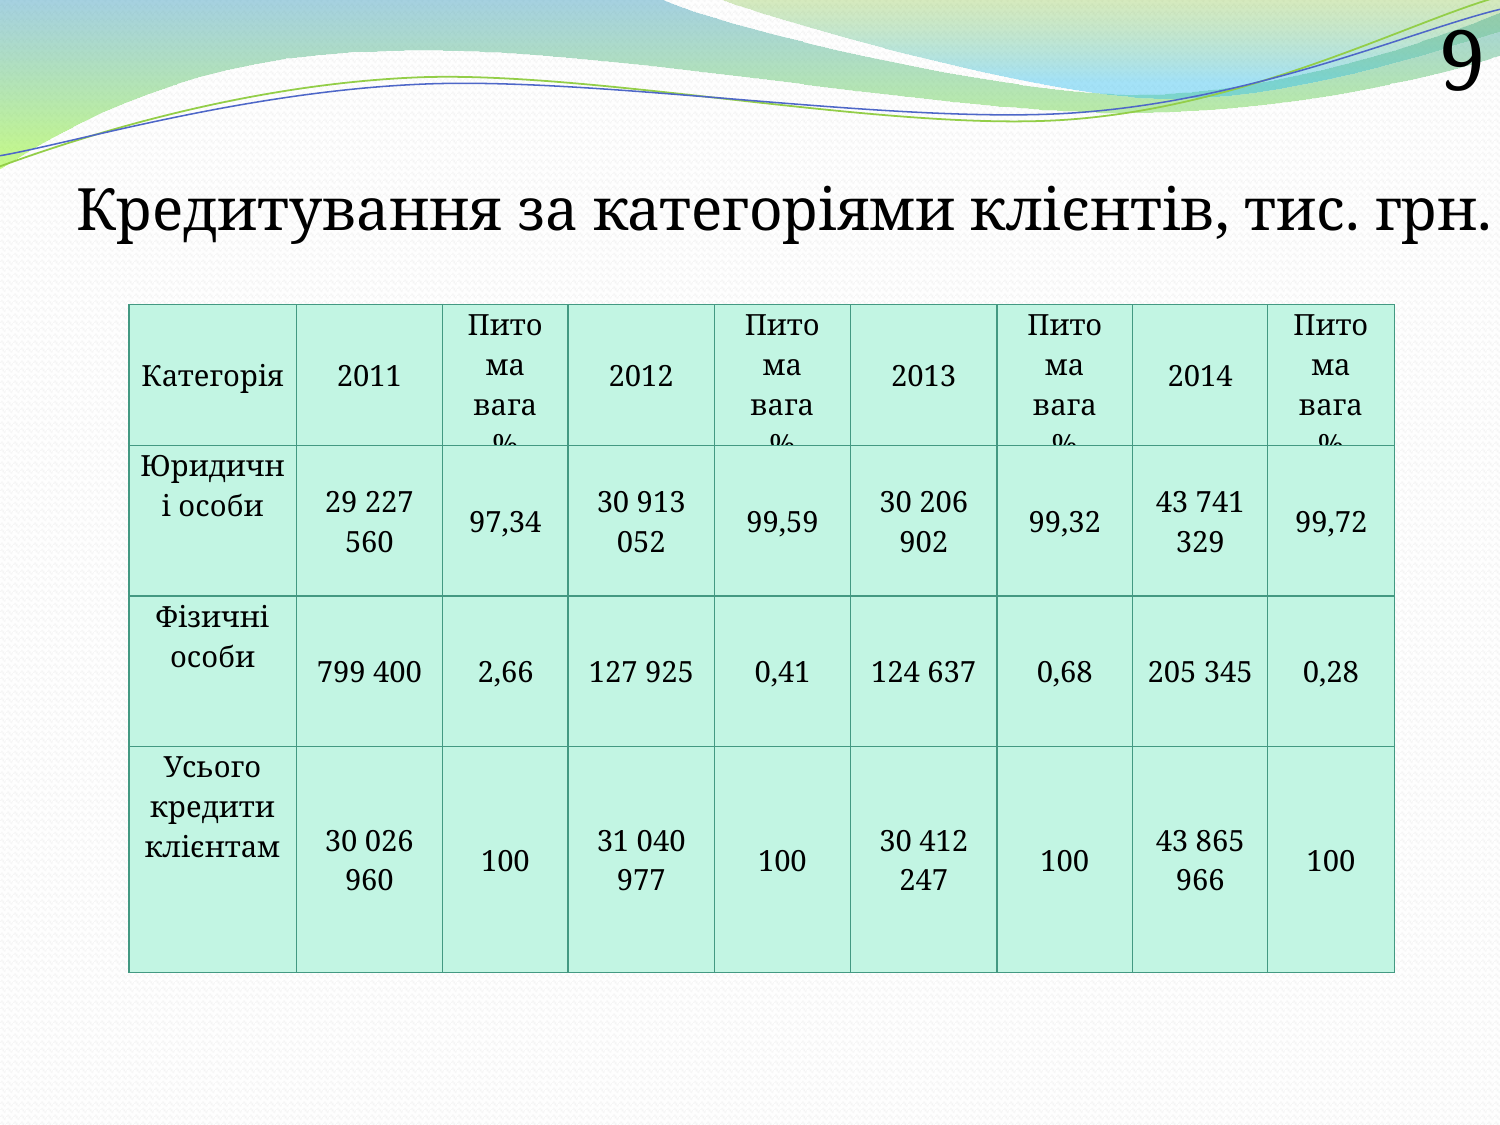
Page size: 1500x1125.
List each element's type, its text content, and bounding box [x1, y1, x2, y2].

table_cell 31 040 977 [569, 747, 714, 972]
table_cell 30 412 247 [851, 747, 996, 972]
table_header Категорія [130, 305, 296, 445]
table_header 2014 [1133, 305, 1267, 445]
table_header Питома вага % [1268, 305, 1394, 445]
text_box Кредитування за категоріями клієнтів, тис. грн. [61, 164, 1500, 250]
table_cell 30 913 052 [569, 446, 714, 595]
table_cell 43 741 329 [1133, 446, 1267, 595]
table_cell 43 865 966 [1133, 747, 1267, 972]
table_cell 100 [1268, 747, 1394, 972]
table_cell 99,59 [715, 446, 850, 595]
table_cell 0,68 [998, 597, 1132, 746]
table_cell 124 637 [851, 597, 996, 746]
table_cell 205 345 [1133, 597, 1267, 746]
table_cell 100 [443, 747, 567, 972]
table_cell 99,72 [1268, 446, 1394, 595]
table_header Питома вага % [998, 305, 1132, 445]
table_cell 29 227 560 [297, 446, 442, 595]
table_cell Усього кредити клієнтам [130, 747, 296, 972]
table_header Питома вага % [715, 305, 850, 445]
table_header Питома вага % [443, 305, 567, 445]
table_cell 0,28 [1268, 597, 1394, 746]
table_cell 30 026 960 [297, 747, 442, 972]
table_cell 100 [715, 747, 850, 972]
text_box 9 [1425, 0, 1500, 115]
table_cell Фізичні особи [130, 597, 296, 746]
table_header 2011 [297, 305, 442, 445]
table_cell 127 925 [569, 597, 714, 746]
table_cell 97,34 [443, 446, 567, 595]
table_cell Юридичні особи [130, 446, 296, 595]
table_cell 2,66 [443, 597, 567, 746]
table_cell 0,41 [715, 597, 850, 746]
table_cell 799 400 [297, 597, 442, 746]
table_cell 30 206 902 [851, 446, 996, 595]
table_cell 100 [998, 747, 1132, 972]
table_header 2013 [851, 305, 996, 445]
table_header 2012 [569, 305, 714, 445]
table_cell 99,32 [998, 446, 1132, 595]
